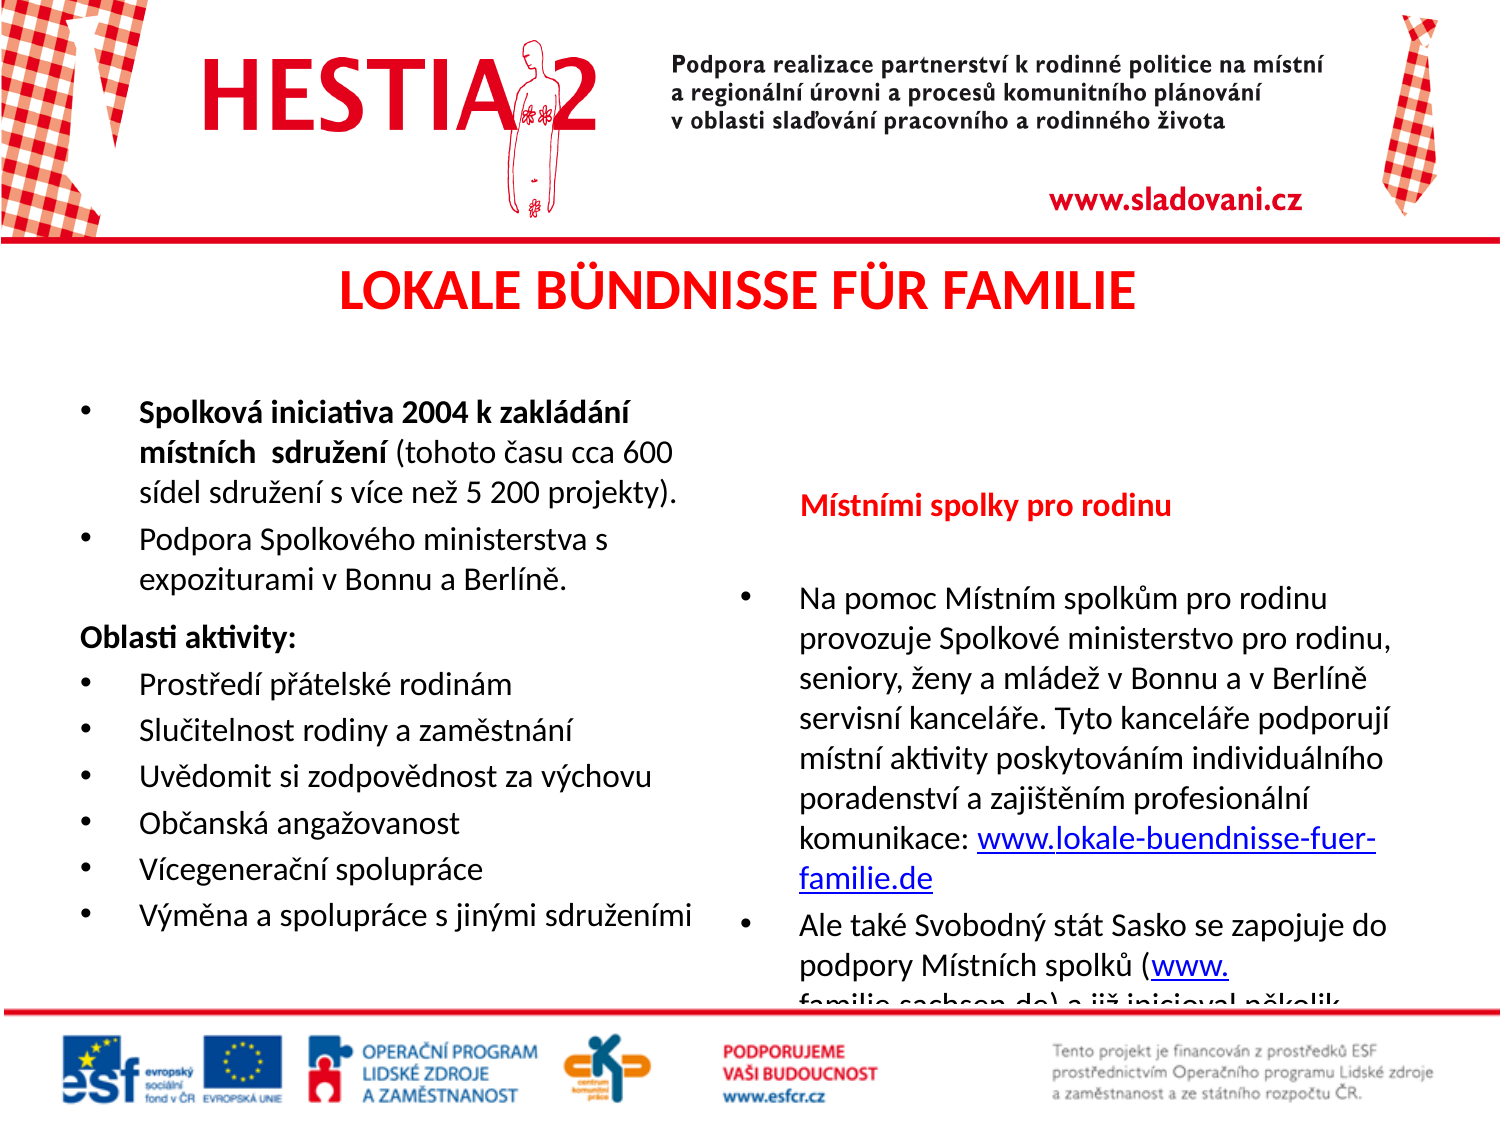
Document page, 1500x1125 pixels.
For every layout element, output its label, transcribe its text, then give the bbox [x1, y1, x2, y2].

picture [0, 0, 1500, 244]
text_box Lokale BüNDNISSE FüR FAMILIE [242, 252, 1235, 374]
picture [4, 1004, 1500, 1125]
list Spolková iniciativa 2004 k zakládání místních sdružení (tohoto času cca 600 sídel sdružení s více než 5 200 projekty). Podpora Spolkového ministerstva s expoziturami v Bonnu a Berlíně. Oblasti aktivity: Prostředí přátelské rodinám Slučitelnost rodiny a zaměstnání Uvědomit si zodpovědnost za výchovu Občanská angažovanost Vícegenerační spolupráce Výměna a spolupráce s jinými sdruženími Místními spolky pro rodinu Na pomoc Místním spolkům pro rodinu provozuje Spolkové ministerstvo pro rodinu, seniory, ženy a mládež v Bonnu a v Berlíně servisní kanceláře. Tyto kanceláře podporují místní aktivity poskytováním individuálního poradenství a zajištěním profesionální komunikace: www.lokale-buendnisse-fuer-familie.de Ale také Svobodný stát Sasko se zapojuje do podpory Místních spolků (www.familie.sachsen.de) a již inicioval několik vlastních projektů k tématu podpora rodiny. [64, 382, 1415, 1003]
